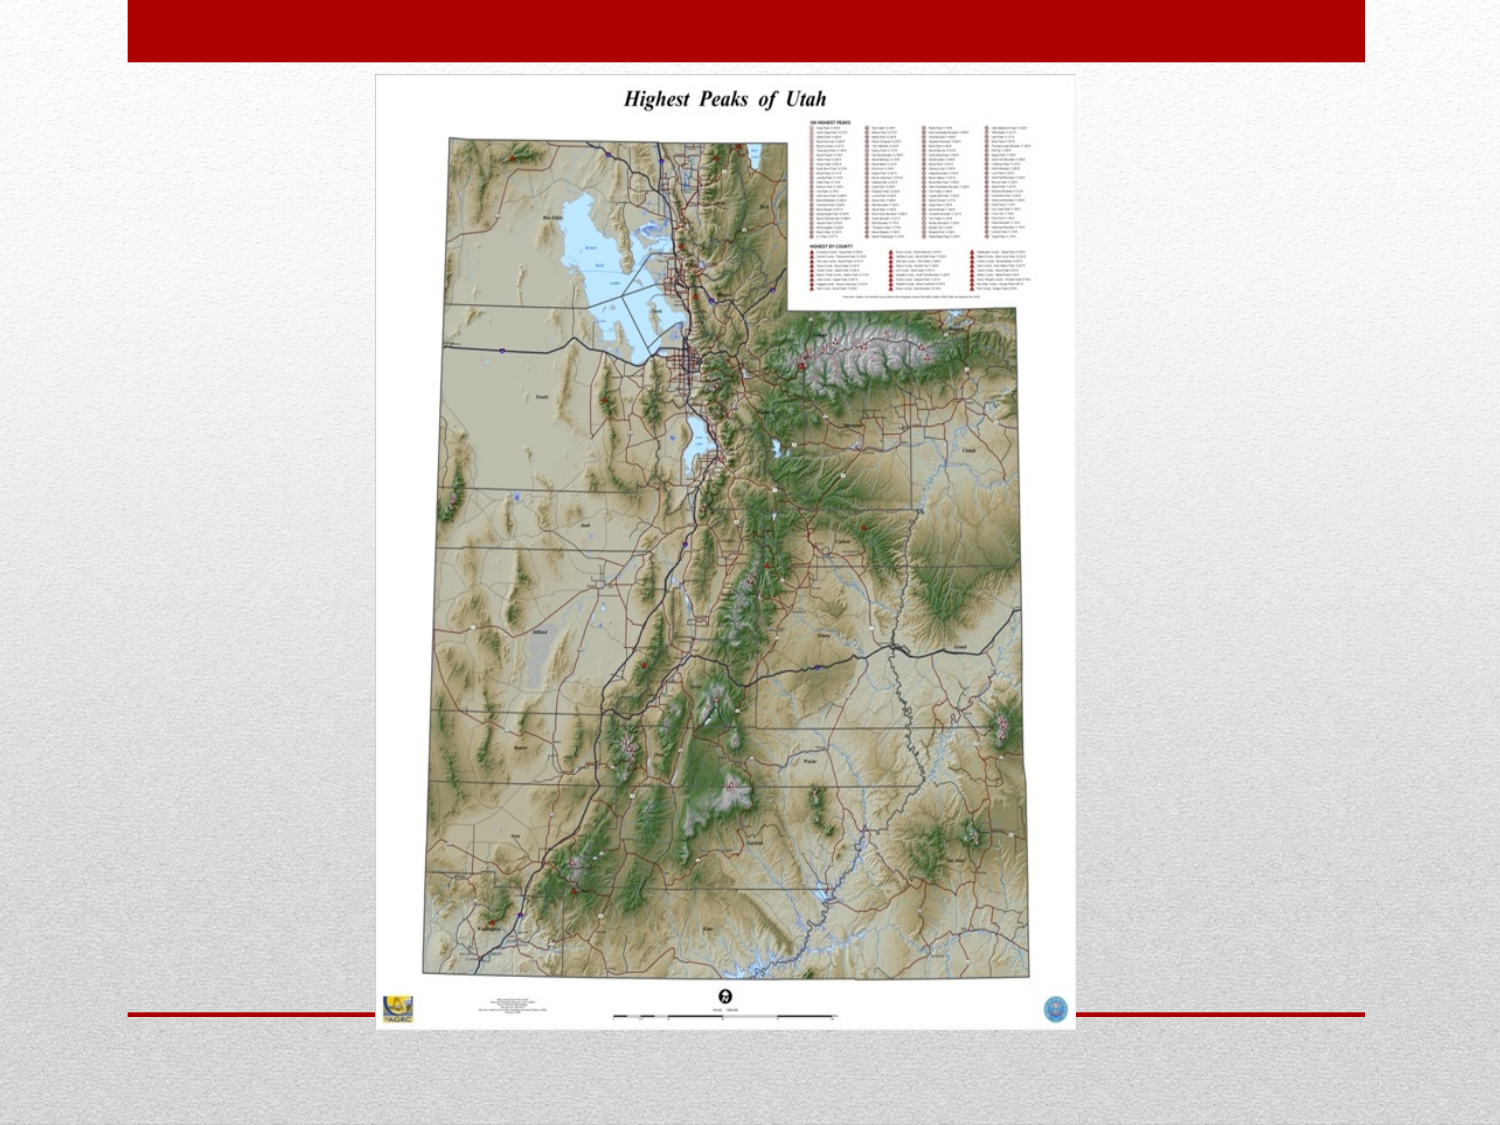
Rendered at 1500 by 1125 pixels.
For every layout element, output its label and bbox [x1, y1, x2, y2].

picture [374, 74, 1076, 1031]
